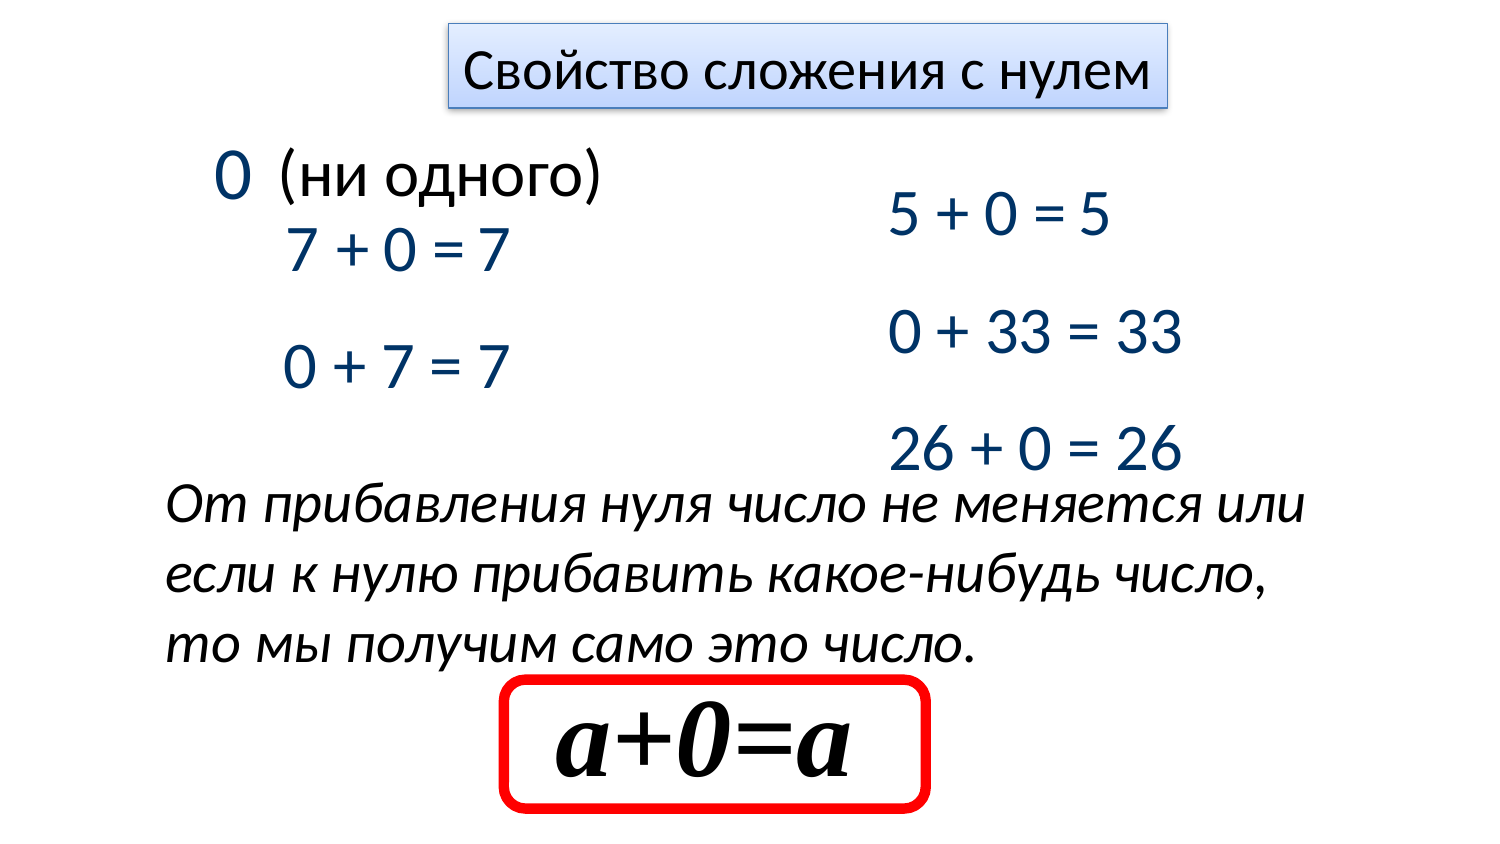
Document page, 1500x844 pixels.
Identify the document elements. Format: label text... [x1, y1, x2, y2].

text_box 0 + 33 = [873, 279, 1100, 374]
text_box [501, 677, 928, 811]
text_box 5 + 0 = [873, 161, 1063, 257]
text_box 5 [1063, 161, 1127, 257]
text_box 7 [270, 197, 321, 292]
text_box + [319, 314, 383, 409]
text_box 7 [462, 314, 526, 409]
text_box 26 [1100, 396, 1199, 491]
text_box 0 = [385, 197, 447, 292]
text_box (ни одного) [263, 122, 620, 217]
text_box a+0=a [540, 656, 868, 677]
text_box 26 + 0 = [873, 396, 1100, 491]
text_box 7 = [383, 314, 462, 409]
text_box От прибавления нуля число не меняется или если к нулю прибавить какое-нибудь число, то мы получим само это число. [148, 455, 1337, 684]
text_box 0 [268, 314, 319, 409]
text_box 0 [199, 117, 268, 222]
text_box + [321, 197, 385, 292]
text_box 33 [1100, 279, 1199, 374]
text_box 7 [447, 197, 526, 292]
text_box Свойство сложения с нулем [448, 23, 1168, 109]
